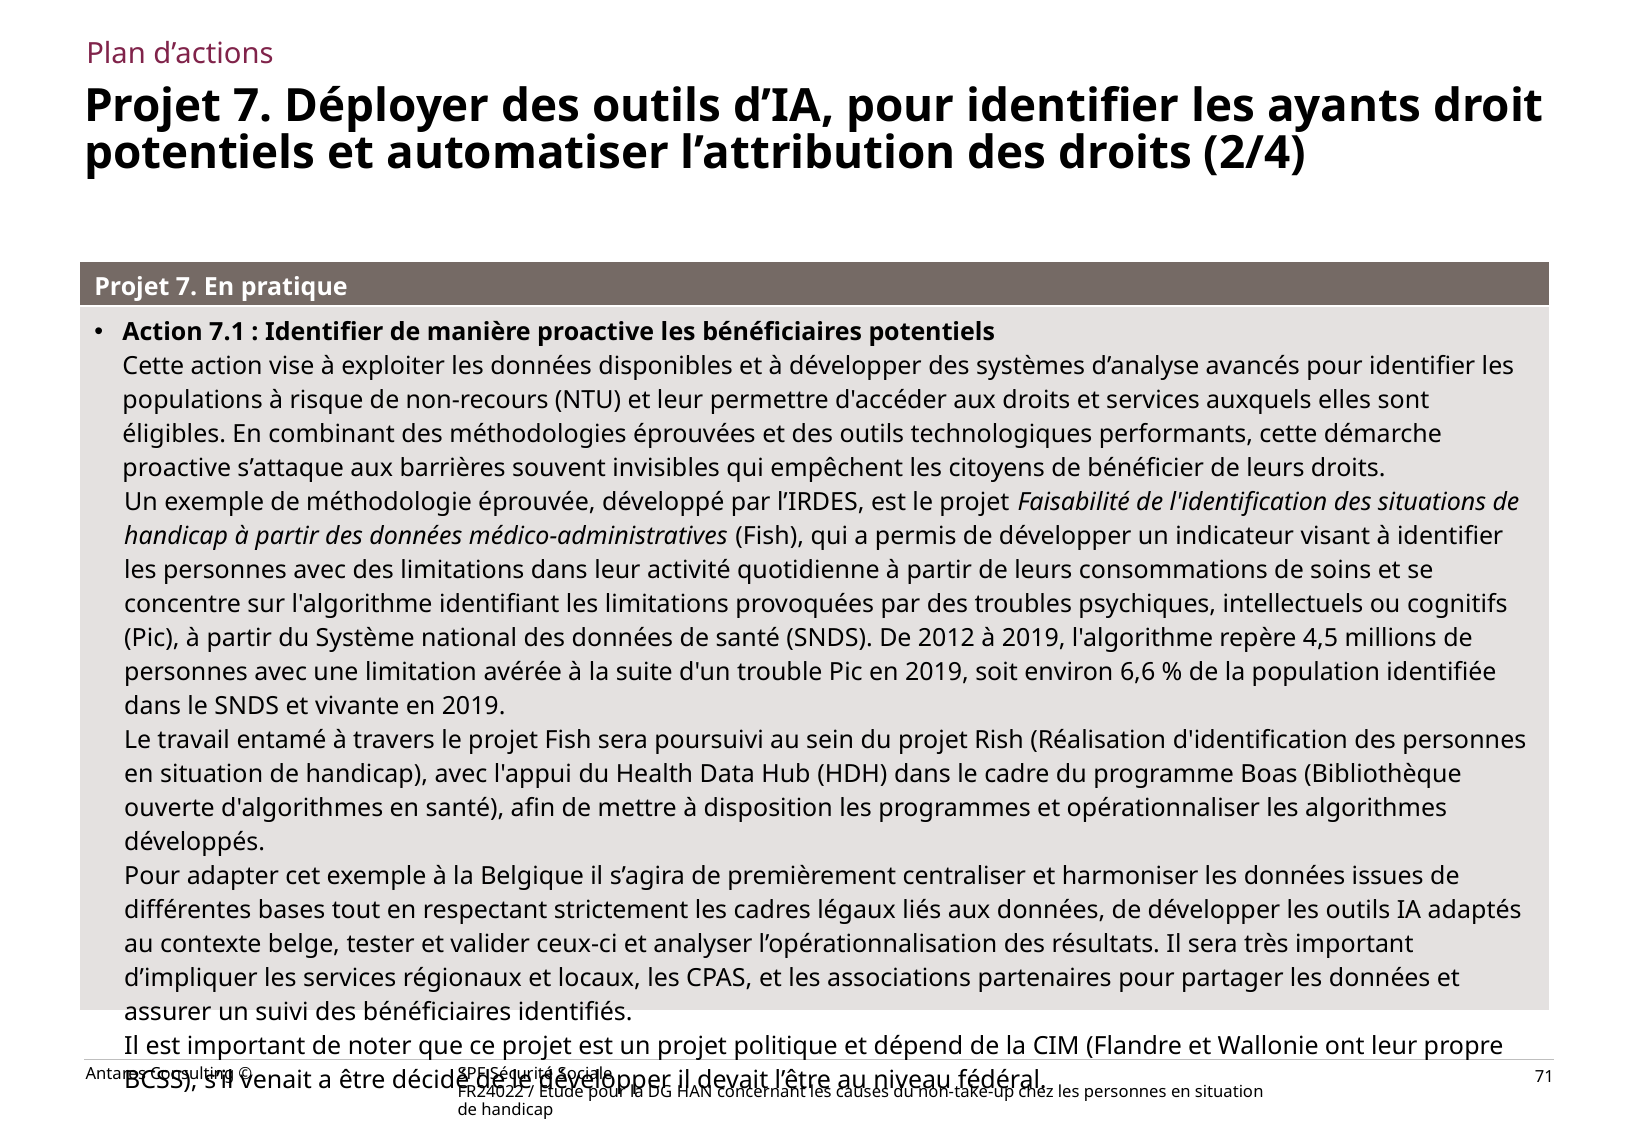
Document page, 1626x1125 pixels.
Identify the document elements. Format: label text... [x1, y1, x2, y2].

title Projet 7. Déployer des outils d’IA, pour identifier les ayants droit potentiels et automatiser l’attribution des droits (2/4) [84, 82, 1550, 229]
table_header Projet 7. En pratique [80, 262, 1549, 305]
text_box Plan d’actions [86, 38, 1522, 70]
table_cell Action 7.1 : Identifier de manière proactive les bénéficiaires potentiels Cette action vise à exploiter les données disponibles et à développer des systèmes d’analyse avancés pour identifier les populations à risque de non-recours (NTU) et leur permettre d'accéder aux droits et services auxquels elles sont éligibles. En combinant des méthodologies éprouvées et des outils technologiques performants, cette démarche proactive s’attaque aux barrières souvent invisibles qui empêchent les citoyens de bénéficier de leurs droits. Un exemple de méthodologie éprouvée, développé par l’IRDES, est le projet Faisabilité de l'identification des situations de handicap à partir des données médico-administratives (Fish), qui a permis de développer un indicateur visant à identifier les personnes avec des limitations dans leur activité quotidienne à partir de leurs consommations de soins et se concentre sur l'algorithme identifiant les limitations provoquées par des troubles psychiques, intellectuels ou cognitifs (Pic), à partir du Système national des données de santé (SNDS). De 2012 à 2019, l'algorithme repère 4,5 millions de personnes avec une limitation avérée à la suite d'un trouble Pic en 2019, soit environ 6,6 % de la population identifiée dans le SNDS et vivante en 2019. Le travail entamé à travers le projet Fish sera poursuivi au sein du projet Rish (Réalisation d'identification des personnes en situation de handicap), avec l'appui du Health Data Hub (HDH) dans le cadre du programme Boas (Bibliothèque ouverte d'algorithmes en santé), afin de mettre à disposition les programmes et opérationnaliser les algorithmes développés. Pour adapter cet exemple à la Belgique il s’agira de premièrement centraliser et harmoniser les données issues de différentes bases tout en respectant strictement les cadres légaux liés aux données, de développer les outils IA adaptés au contexte belge, tester et valider ceux-ci et analyser l’opérationnalisation des résultats. Il sera très important d’impliquer les services régionaux et locaux, les CPAS, et les associations partenaires pour partager les données et assurer un suivi des bénéficiaires identifiés. Il est important de noter que ce projet est un projet politique et dépend de la CIM (Flandre et Wallonie ont leur propre BCSS), s’il venait a être décidé de le développer il devait l’être au niveau fédéral. [80, 307, 1549, 1010]
